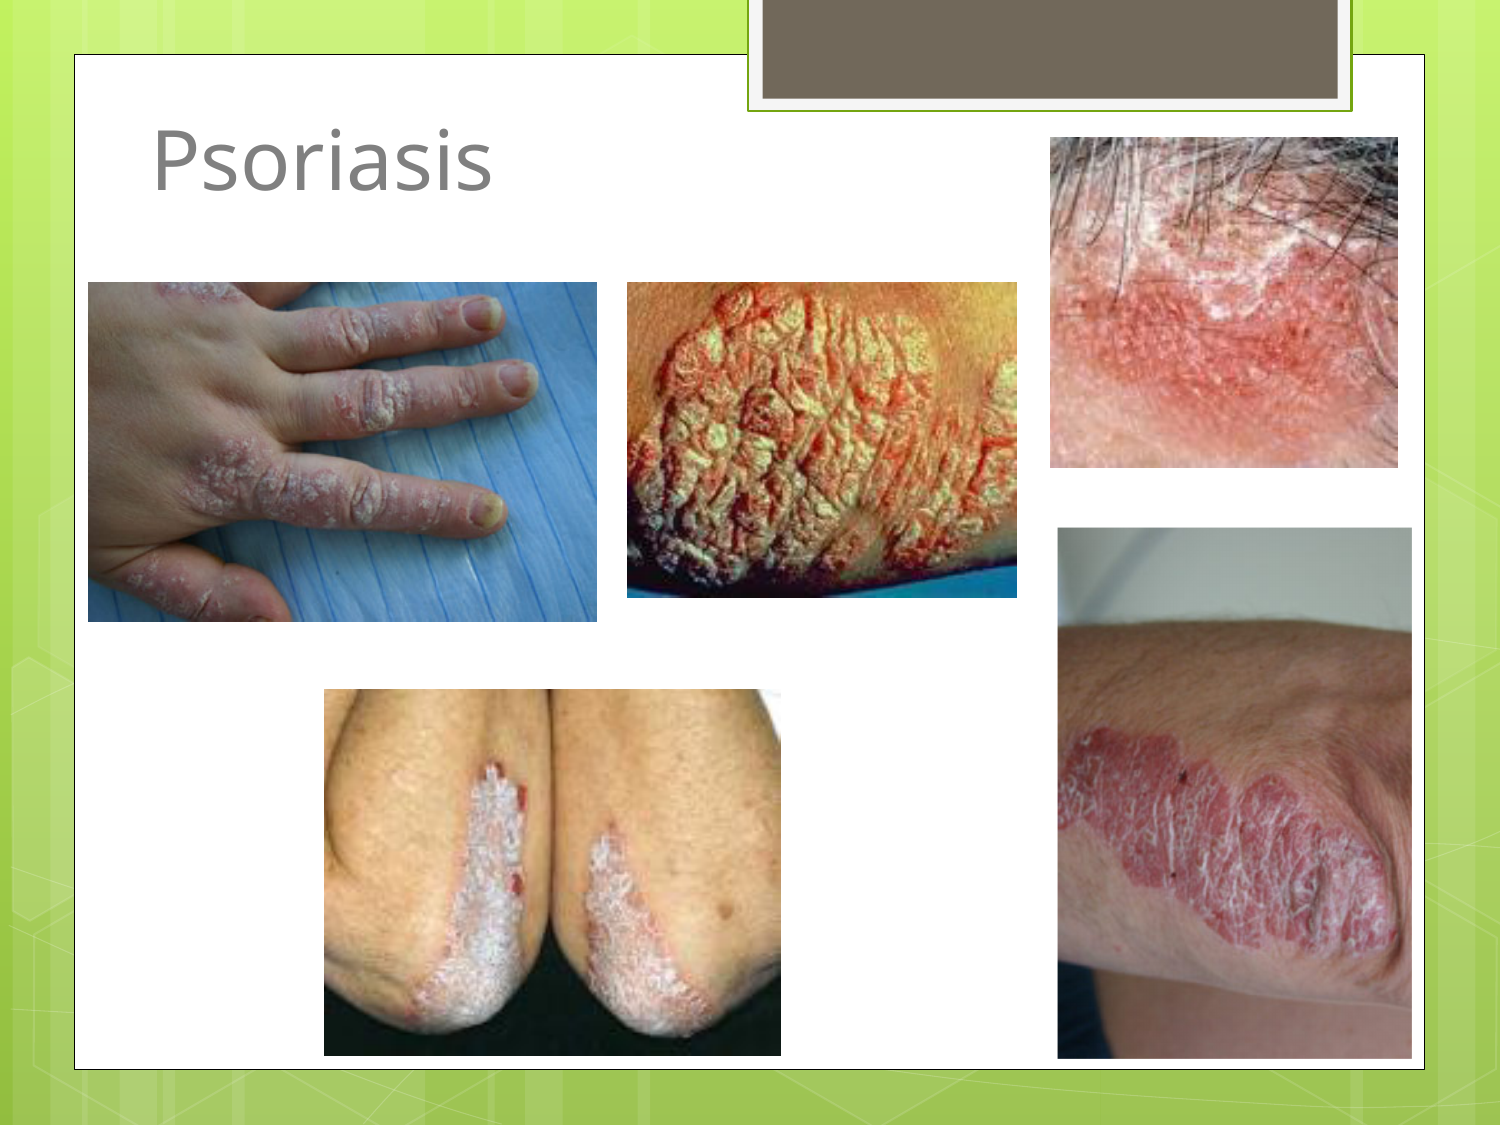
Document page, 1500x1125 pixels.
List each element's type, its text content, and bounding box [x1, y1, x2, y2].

picture [324, 688, 781, 1056]
title Psoriasis [135, 59, 597, 215]
picture [968, 528, 1500, 1058]
picture [88, 282, 597, 622]
picture [1050, 136, 1399, 469]
picture [626, 282, 1017, 599]
